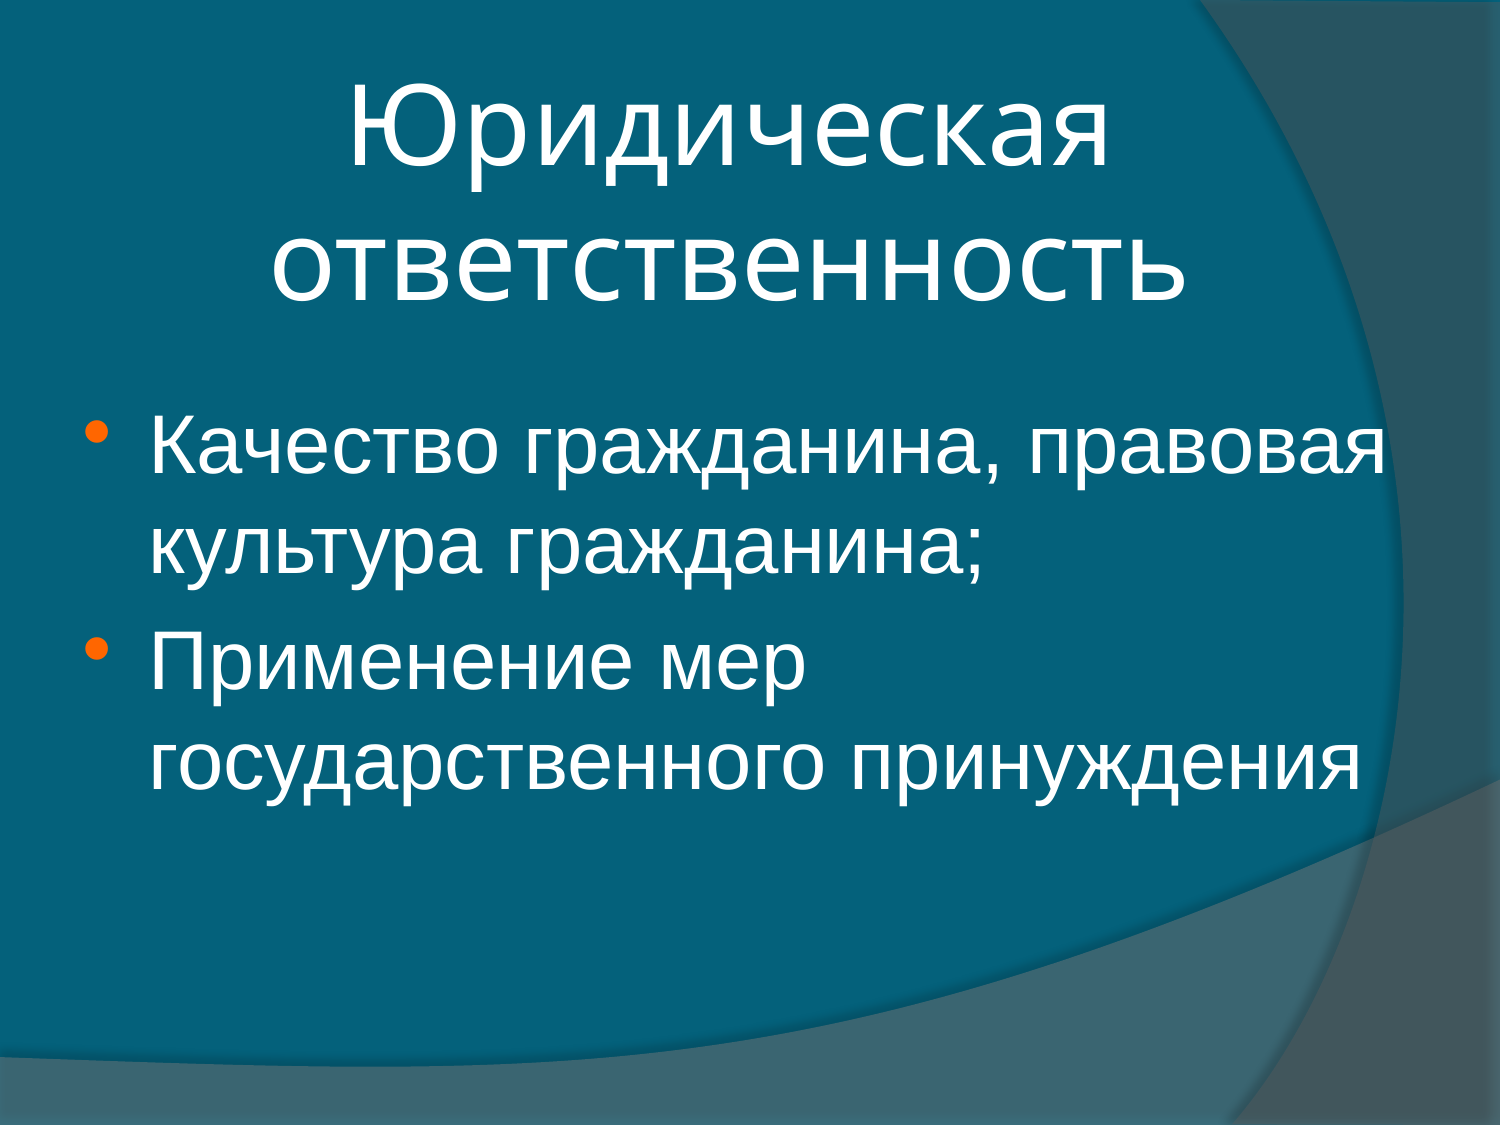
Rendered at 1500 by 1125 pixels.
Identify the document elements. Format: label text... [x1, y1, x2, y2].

title Юридическая ответственность [29, 66, 1430, 309]
list Качество гражданина, правовая культура гражданина; Применение мер государственного принуждения [64, 382, 1415, 1125]
